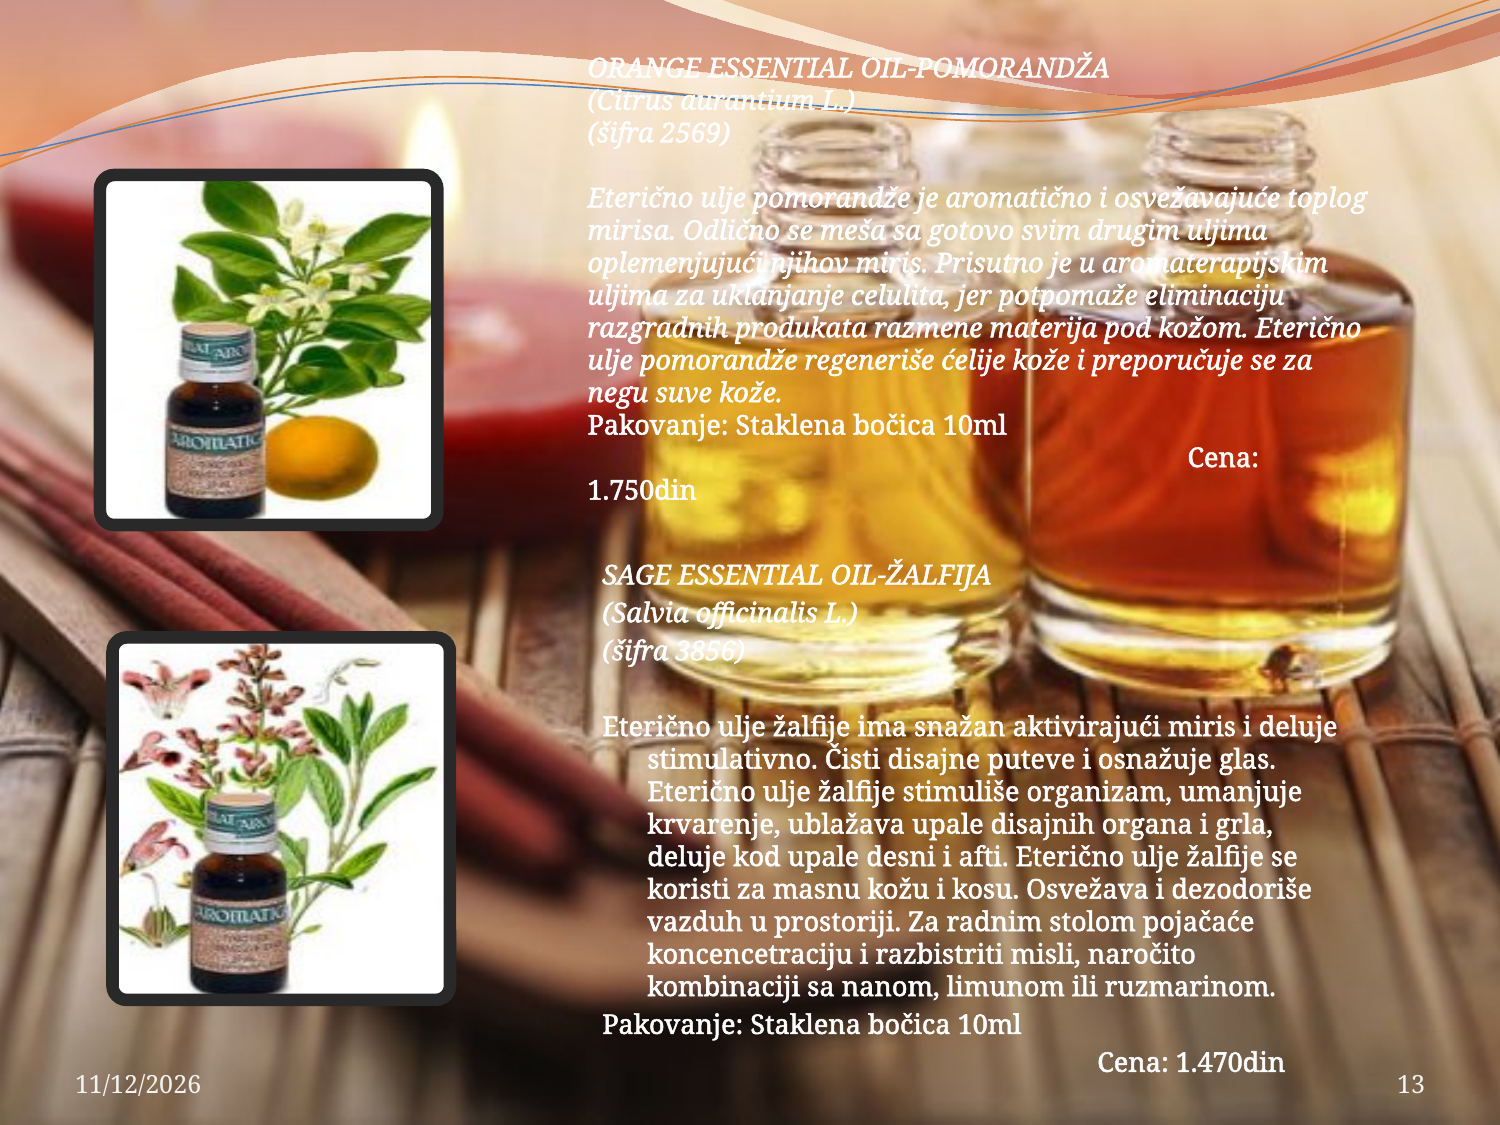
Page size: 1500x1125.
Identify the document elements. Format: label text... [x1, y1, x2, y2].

picture [0, 56, 1500, 1125]
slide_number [75, 1042, 425, 1103]
list SAGE ESSENTIAL OIL-ŽALFIJA (Salvia officinalis L.) (šifra 3856) Eterično ulje žalfije ima snažan aktivirajući miris i deluje stimulativno. Čisti disajne puteve i osnažuje glas. Eterično ulje žalfije stimuliše organizam, umanjuje krvarenje, ublažava upale disajnih organa i grla, deluje kod upale desni i afti. Eterično ulje žalfije se koristi za masnu kožu i kosu. Osvežava i dezodoriše vazduh u prostoriji. Za radnim stolom pojačaće koncencetraciju i razbistriti misli, naročito kombinaciji sa nanom, limunom ili ruzmarinom. Pakovanje: Staklena bočica 10ml Cena: 1.470din [587, 549, 1363, 888]
picture [40, 51, 1062, 146]
slide_number 13 [1299, 1042, 1425, 1103]
title ORANGE ESSENTIAL OIL-POMORANDŽA (Citrus aurantium L.) (šifra 2569) Eterično ulje pomorandže je aromatično i osvežavajuće toplog mirisa. Odlično se meša sa gotovo svim drugim uljima oplemenjujući njihov miris. Prisutno je u aromaterapijskim uljima za uklanjanje celulita, jer potpomaže eliminaciju razgradnih produkata razmene materija pod kožom. Eterično ulje pomorandže regeneriše ćelije kože i preporučuje se za negu suve kože. Pakovanje: Staklena bočica 10ml Cena: 1.750din [587, 187, 1375, 538]
picture [839, 109, 1105, 120]
picture [24, 147, 50, 156]
picture [168, 78, 584, 117]
picture [666, 0, 1075, 91]
